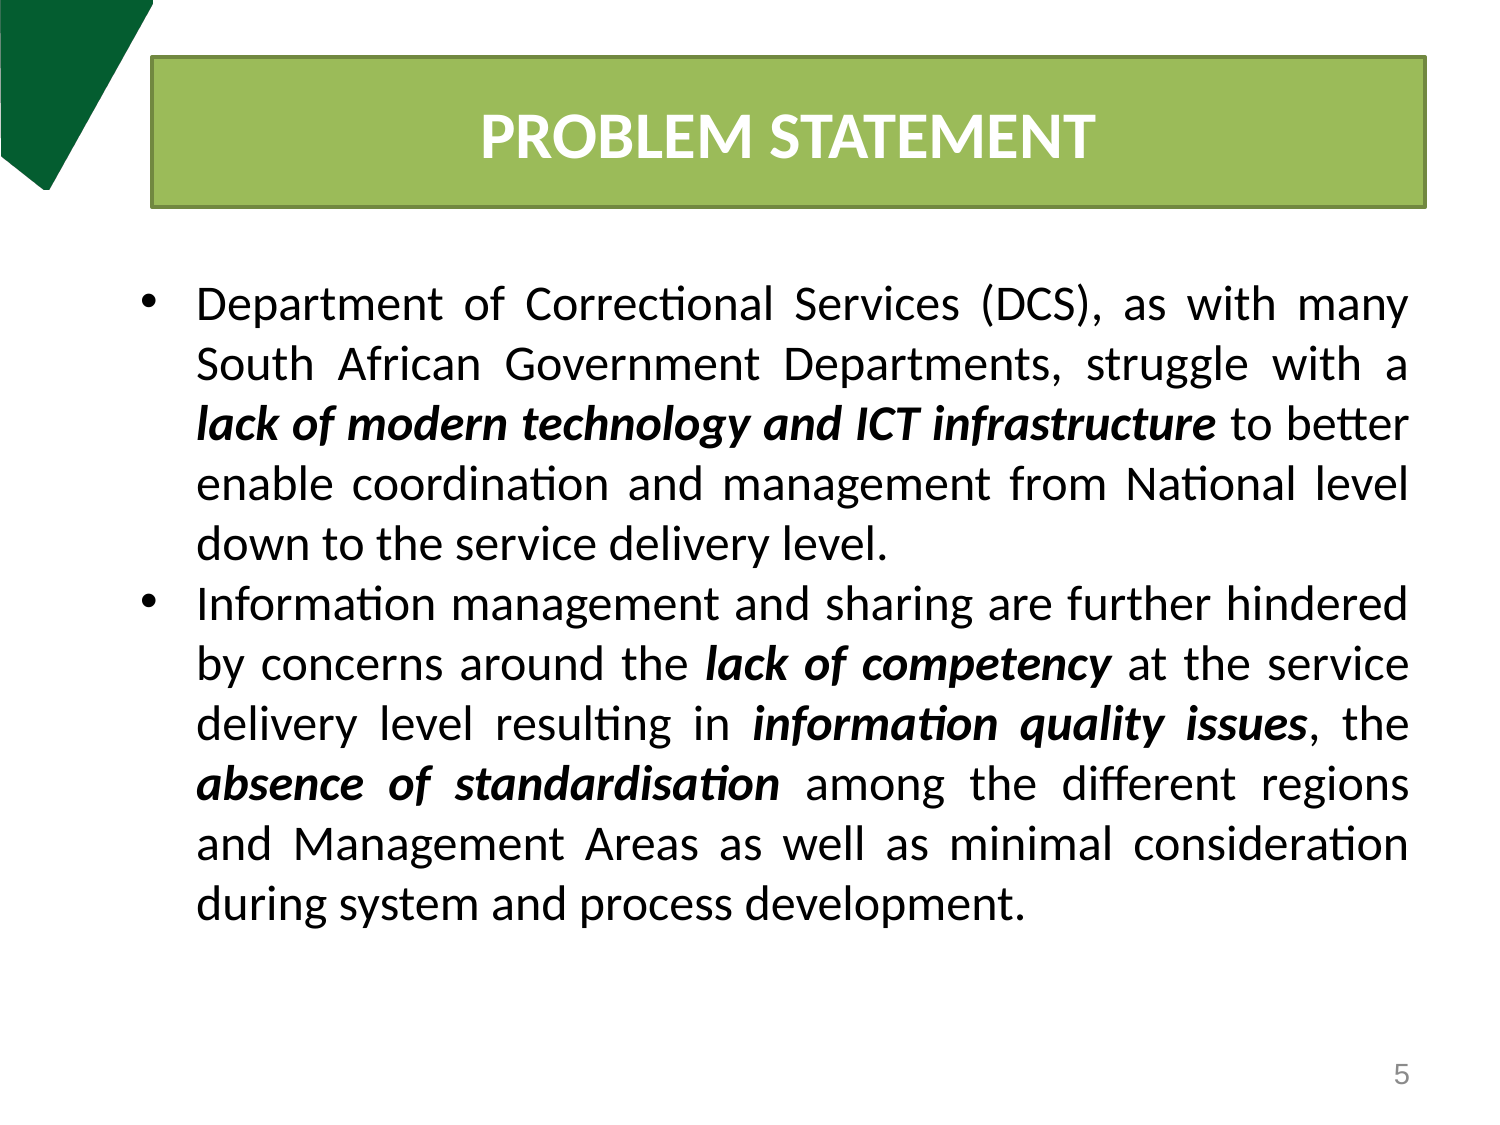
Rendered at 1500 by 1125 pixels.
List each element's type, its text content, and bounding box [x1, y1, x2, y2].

picture [0, 0, 153, 190]
title PROBLEM STATEMENT [152, 57, 1425, 208]
slide_number 5 [1074, 1042, 1425, 1103]
list Department of Correctional Services (DCS), as with many South African Government Departments, struggle with a lack of modern technology and ICT infrastructure to better enable coordination and management from National level down to the service delivery level. Information management and sharing are further hindered by concerns around the lack of competency at the service delivery level resulting in information quality issues, the absence of standardisation among the different regions and Management Areas as well as minimal consideration during system and process development. [125, 262, 1425, 1074]
